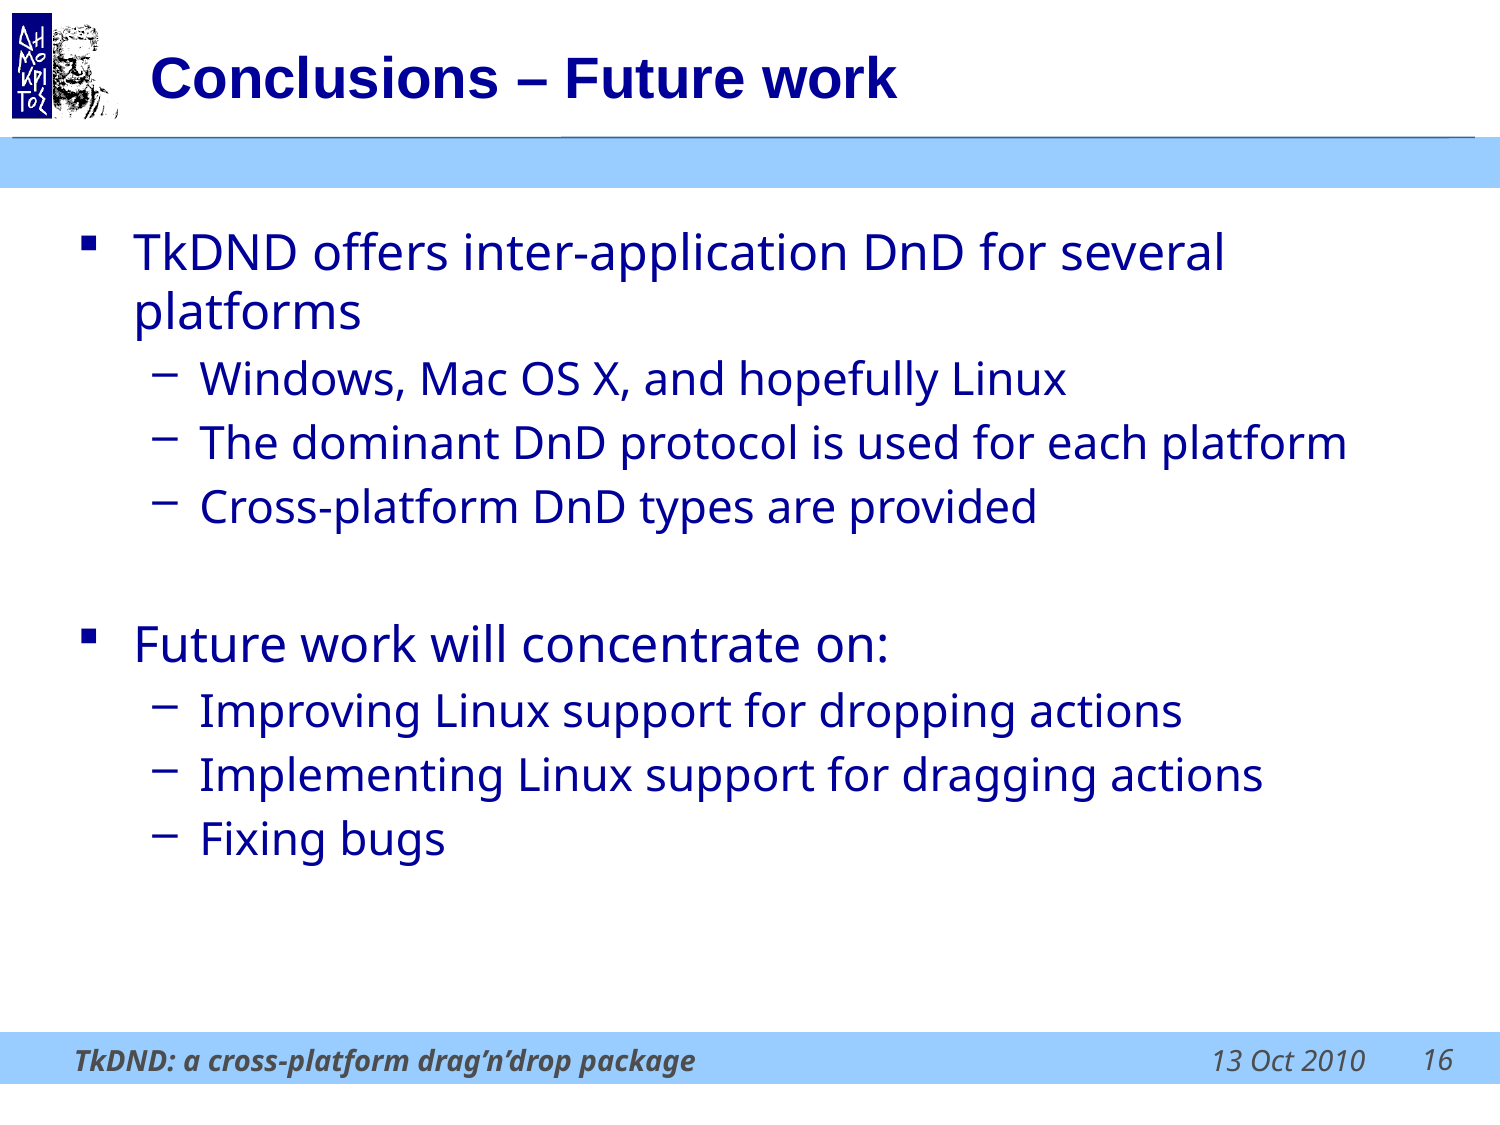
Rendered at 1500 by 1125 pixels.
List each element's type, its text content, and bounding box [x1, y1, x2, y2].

slide_number 16 [1399, 1033, 1476, 1084]
footer TkDND: a cross-platform drag’n’drop package [58, 1034, 1190, 1086]
list TkDND offers inter-application DnD for several platforms Windows, Mac OS X, and hopefully Linux The dominant DnD protocol is used for each platform Cross-platform DnD types are provided Future work will concentrate on: Improving Linux support for dropping actions Implementing Linux support for dragging actions Fixing bugs [62, 212, 1438, 1001]
picture [11, 13, 118, 120]
title Conclusions – Future work [135, 12, 1476, 138]
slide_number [1190, 1034, 1381, 1086]
